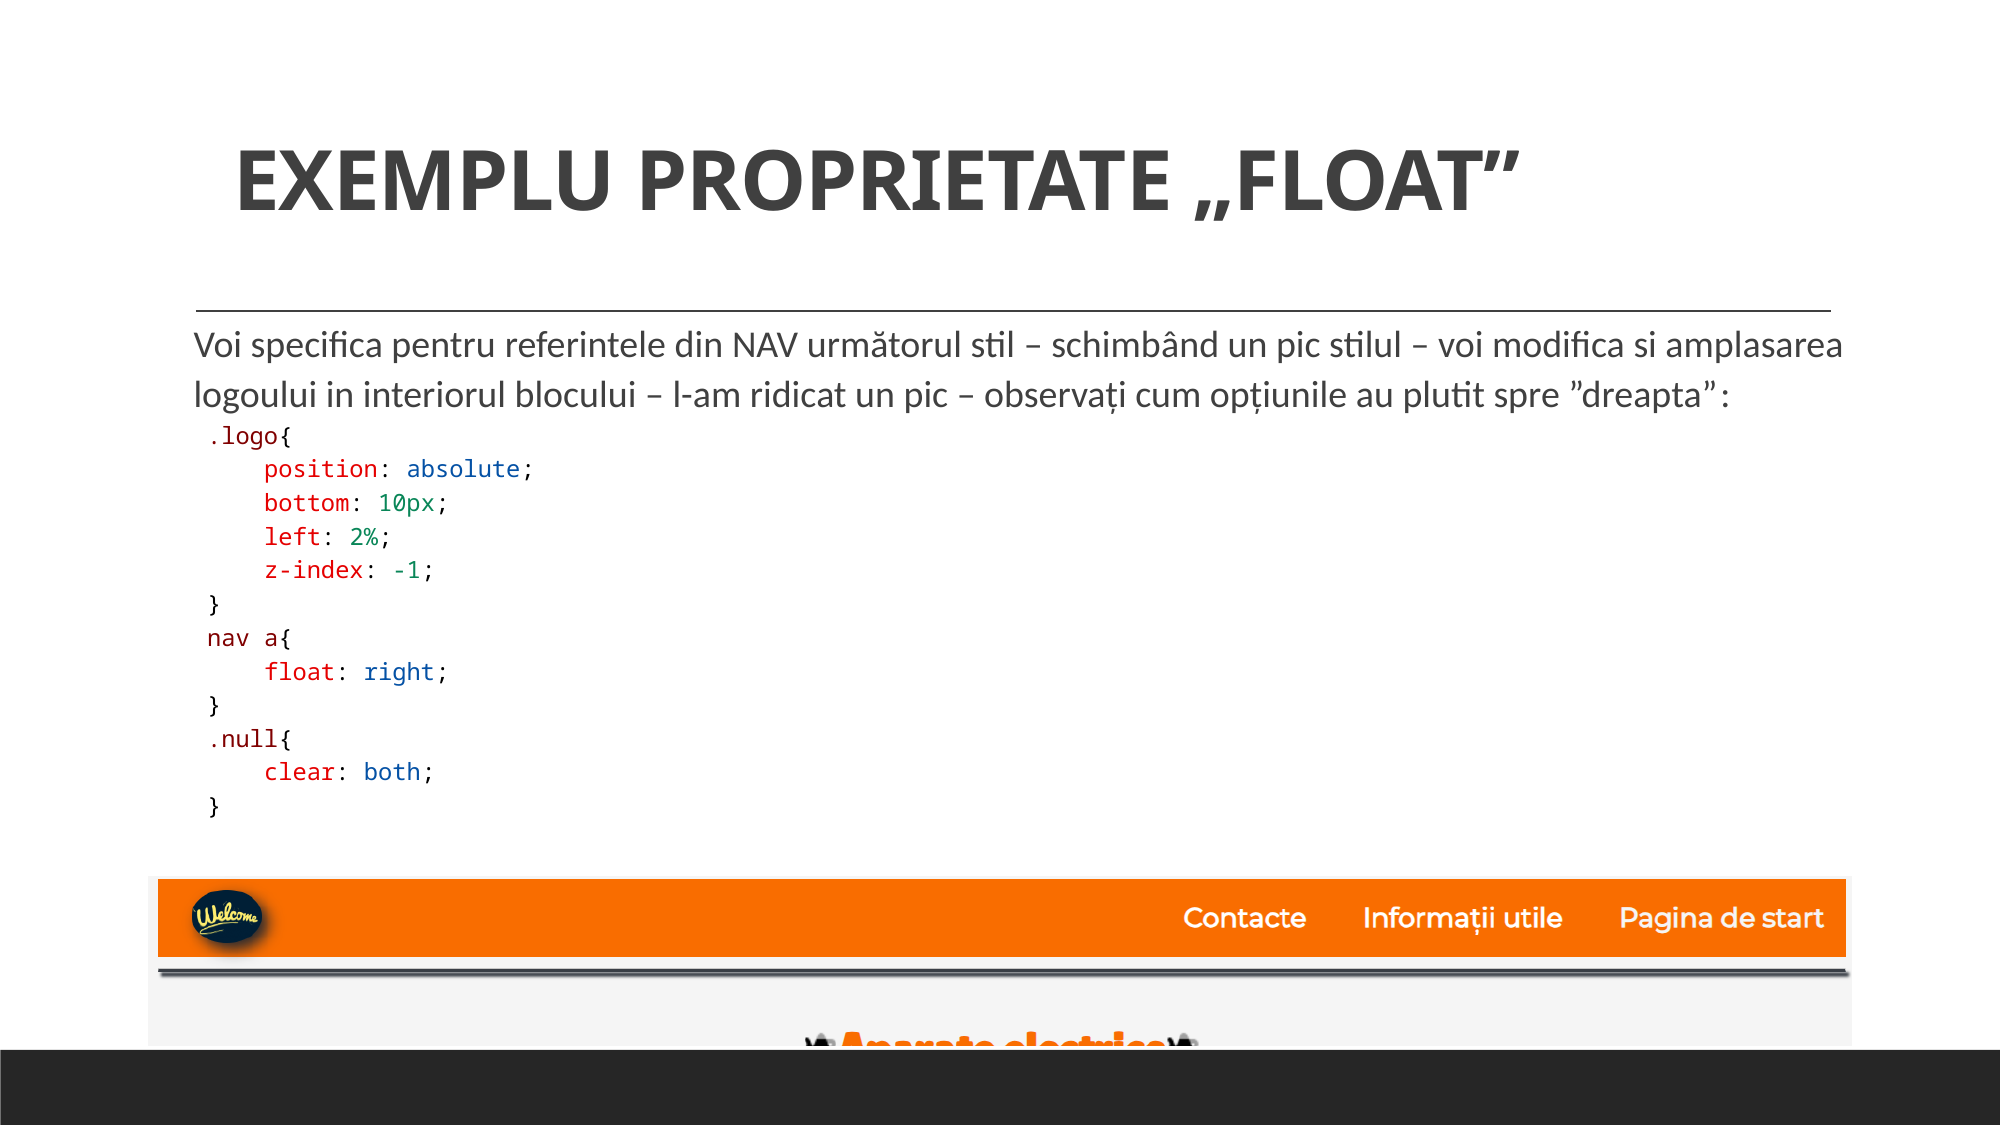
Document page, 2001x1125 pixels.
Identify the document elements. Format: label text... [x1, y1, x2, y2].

picture [147, 875, 1853, 1047]
list Voi specifica pentru referintele din NAV următorul stil – schimbând un pic stilul – voi modifica si amplasarea logoului in interiorul blocului – l-am ridicat un pic – observați cum opțiunile au plutit spre ”dreapta”: .logo{ position: absolute; bottom: 10px; left: 2%; z-index: -1; } nav a{ float: right; } .null{ clear: both; } [193, 307, 1852, 873]
title EXEMPLU PROPRIETATE „FLOAT” [218, 112, 1567, 236]
